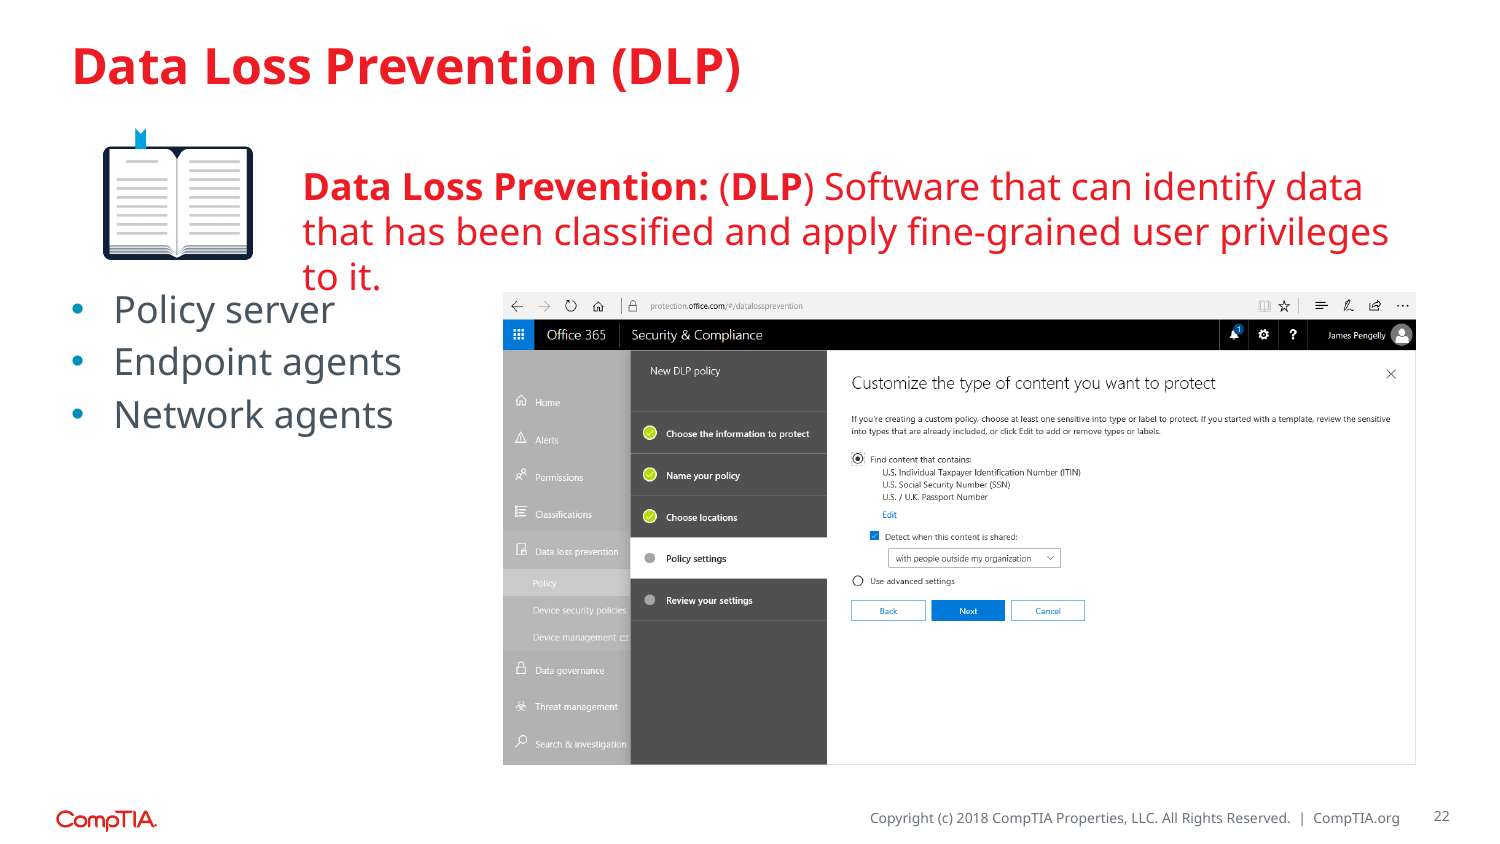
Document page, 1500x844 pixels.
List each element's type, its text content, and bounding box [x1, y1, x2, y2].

list Policy server Endpoint agents Network agents [56, 278, 1444, 764]
picture [103, 128, 253, 260]
title Data Loss Prevention (DLP) [56, 12, 1444, 117]
picture [502, 291, 1416, 766]
list Data Loss Prevention: (DLP) Software that can identify data that has been classified and apply fine-grained user privileges to it. [287, 155, 1445, 249]
slide_number 22 [1407, 800, 1450, 835]
